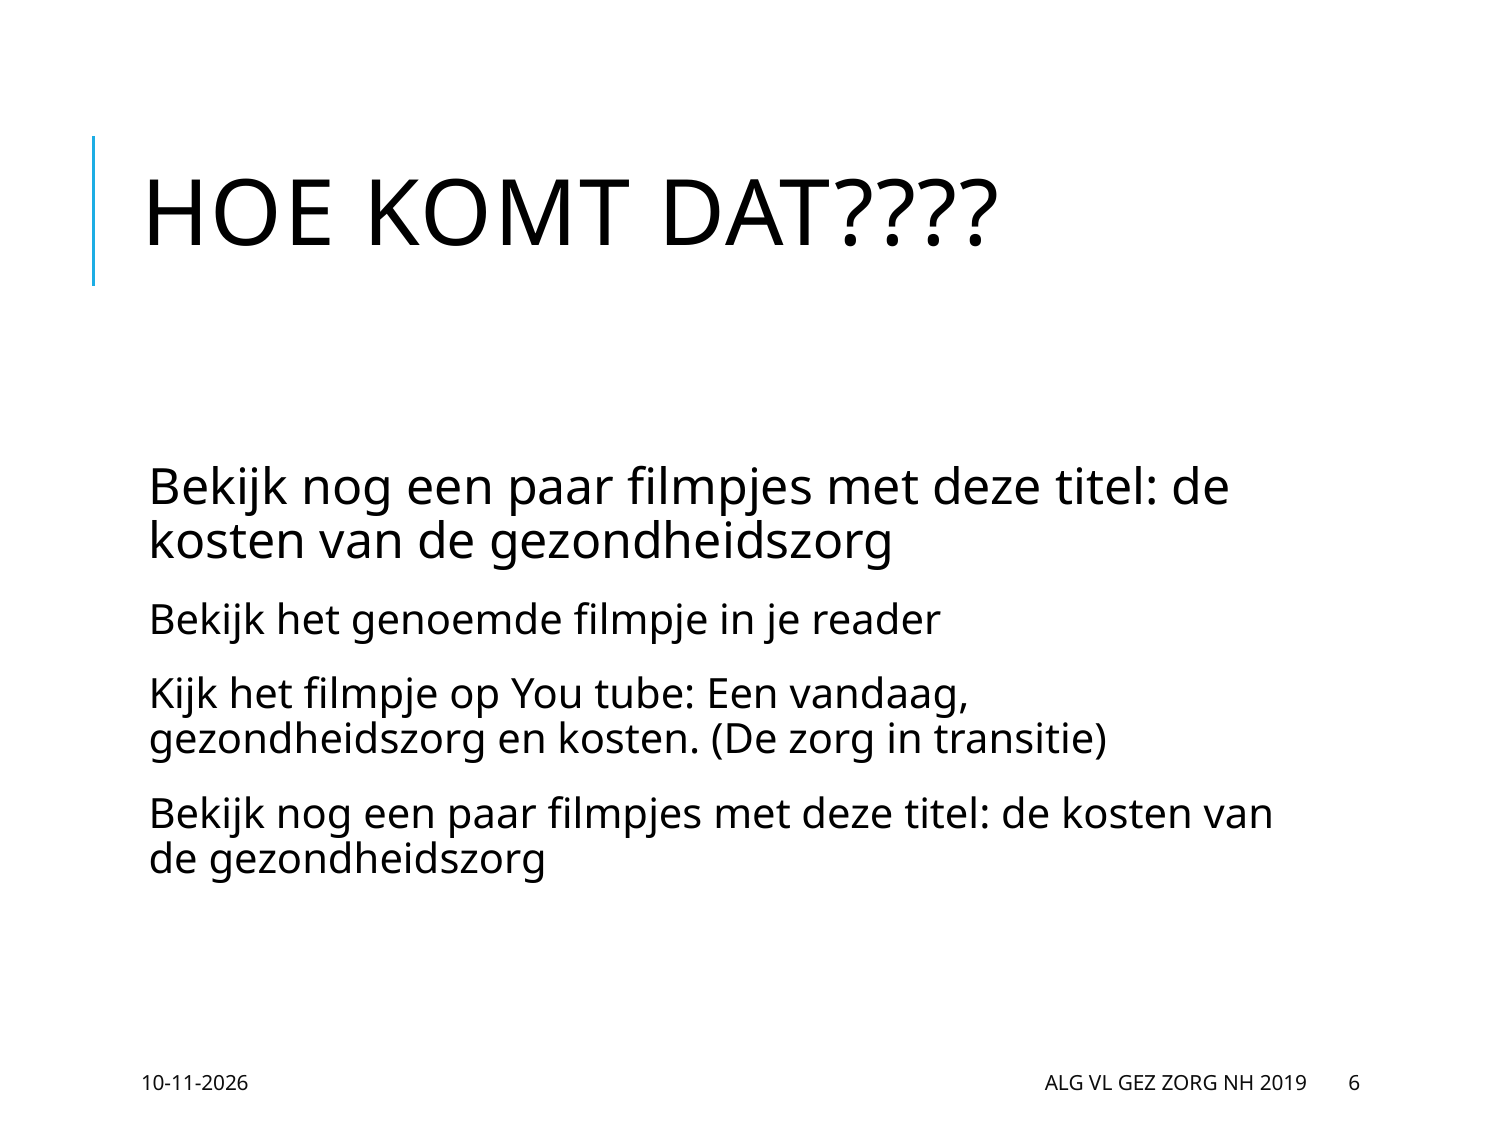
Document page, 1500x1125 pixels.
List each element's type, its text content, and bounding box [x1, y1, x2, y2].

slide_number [126, 1061, 392, 1107]
list Bekijk nog een paar filmpjes met deze titel: de kosten van de gezondheidszorg Bekijk het genoemde filmpje in je reader Kijk het filmpje op You tube: Een vandaag, gezondheidszorg en kosten. (De zorg in transitie) Bekijk nog een paar filmpjes met deze titel: de kosten van de gezondheidszorg [126, 375, 1322, 1035]
title Hoe komt dat???? [126, 96, 1322, 342]
footer Alg VL gez zorg NH 2019 [595, 1061, 1322, 1107]
slide_number 6 [1333, 1061, 1454, 1107]
